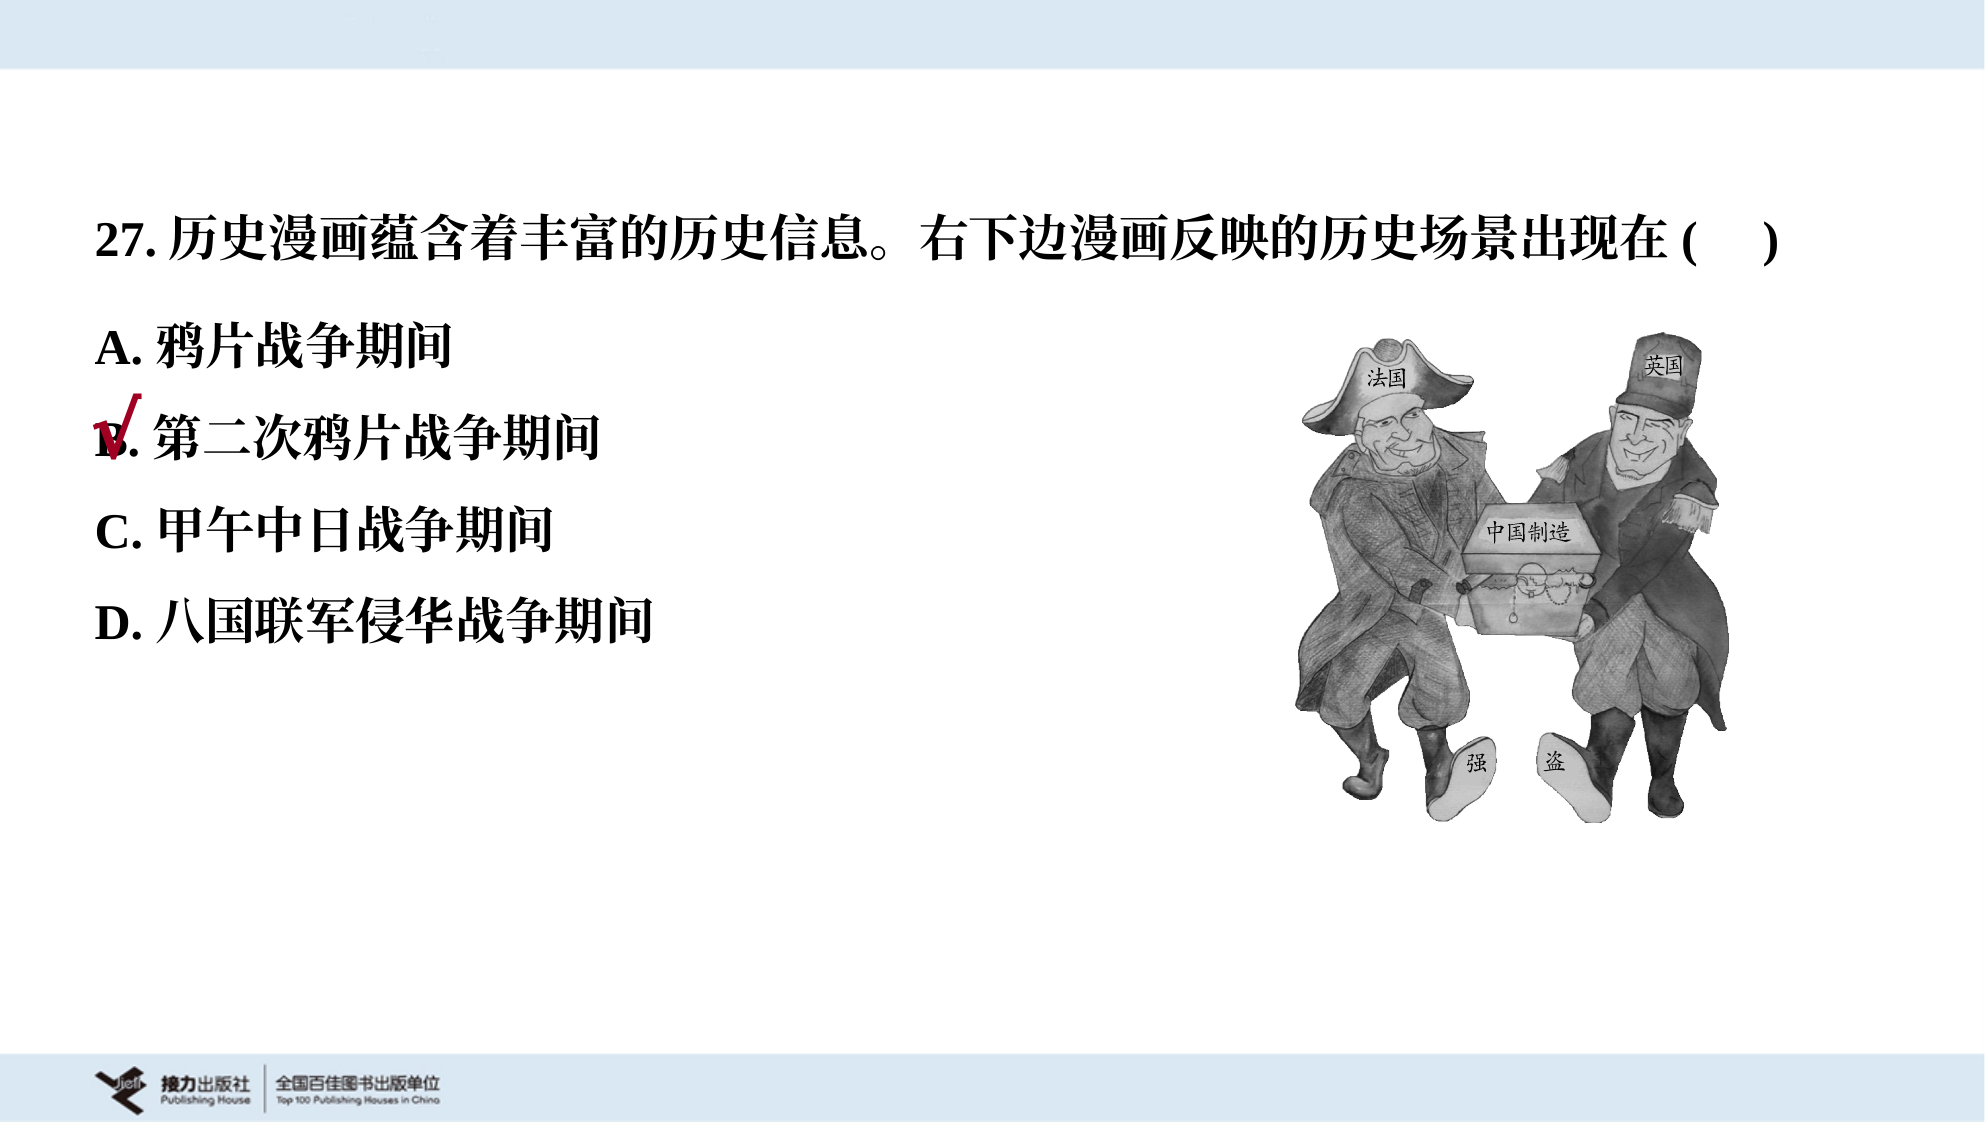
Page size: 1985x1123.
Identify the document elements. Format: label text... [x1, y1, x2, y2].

text_box 27.历史漫画蕴含着丰富的历史信息。右下边漫画反映的历史场景出现在( ) [94, 178, 1892, 266]
text_box √ [90, 381, 142, 475]
picture [0, 0, 1985, 1122]
text_box A.鸦片战争期间 B.第二次鸦片战争期间 C.甲午中日战争期间 D.八国联军侵华战争期间 [94, 283, 835, 799]
